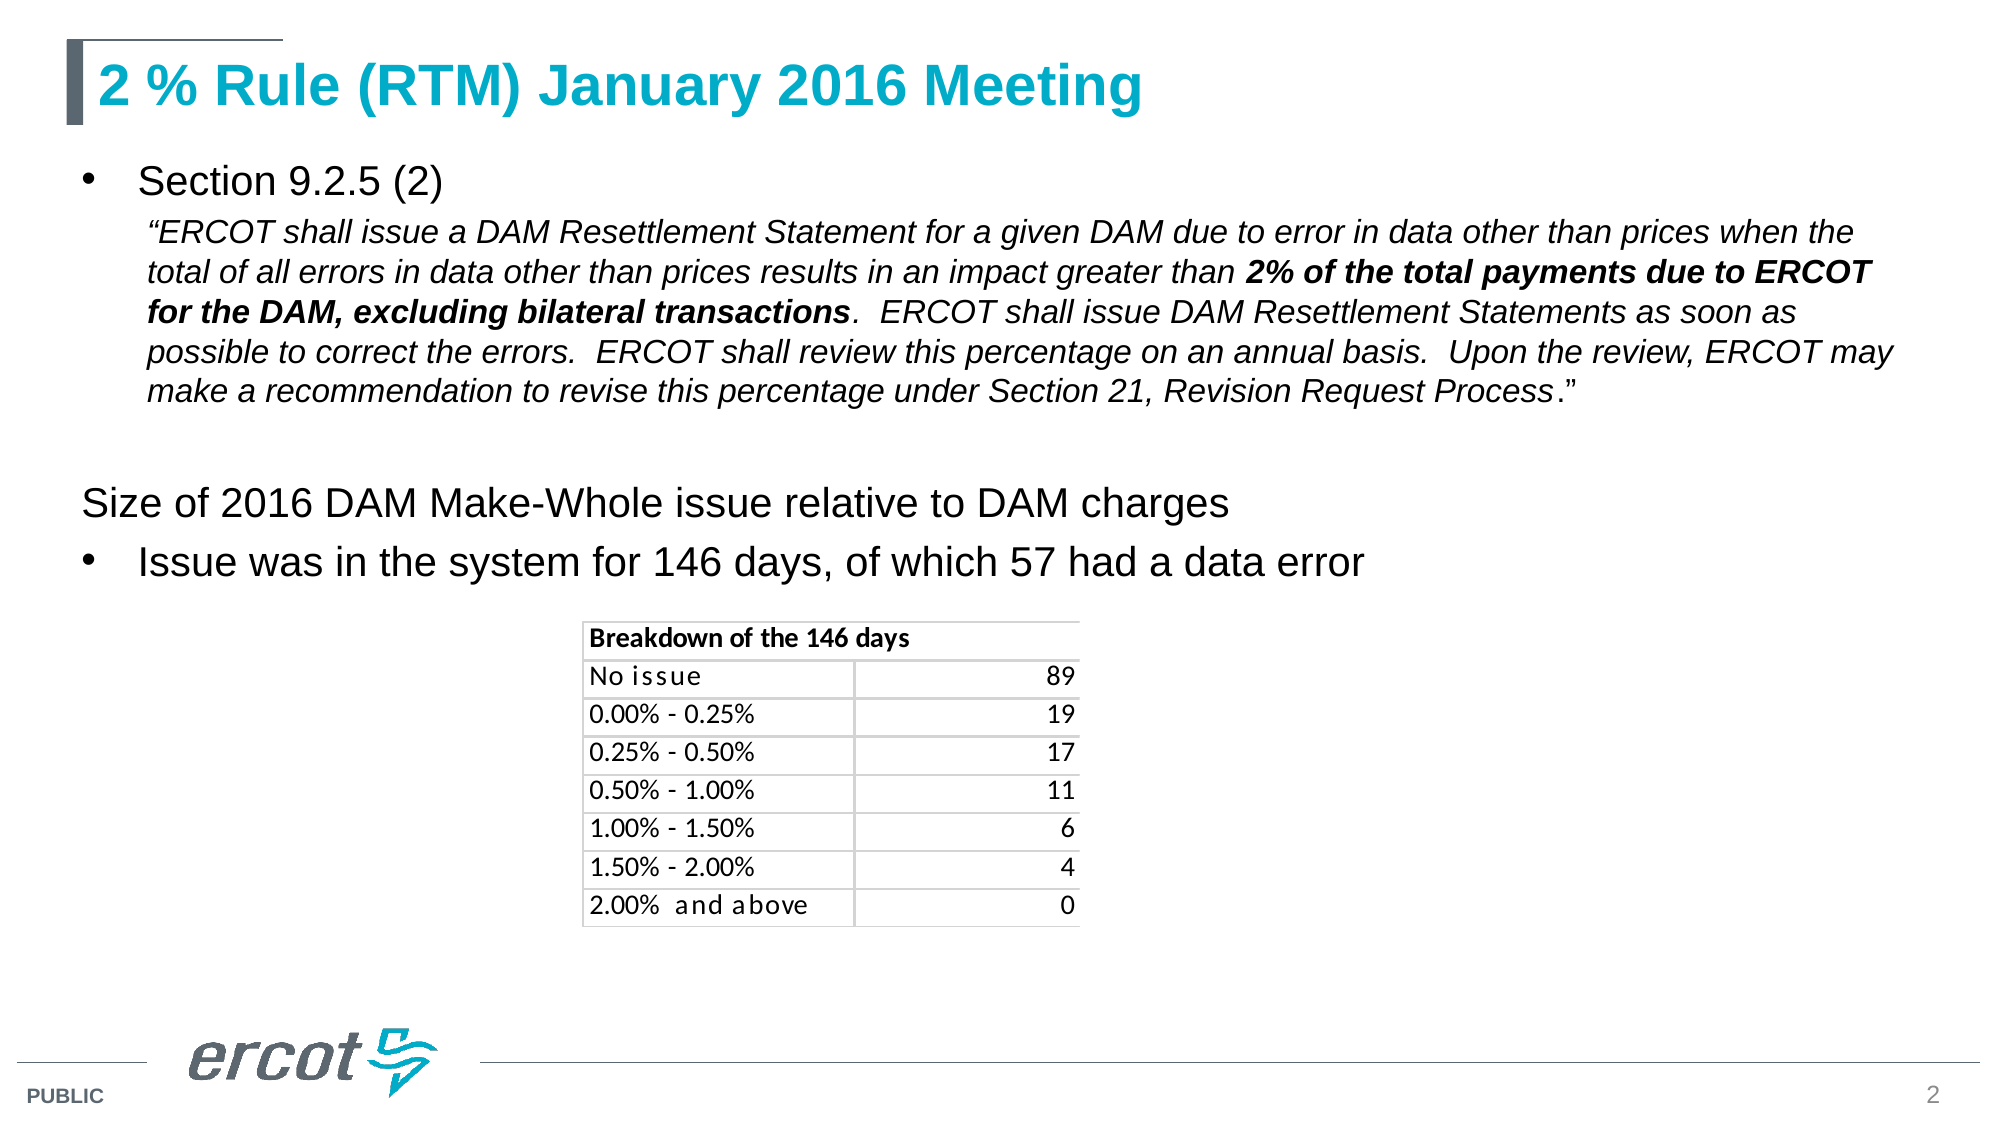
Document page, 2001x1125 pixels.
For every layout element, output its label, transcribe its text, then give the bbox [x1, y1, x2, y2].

picture [183, 1024, 442, 1100]
slide_number 2 [1883, 1076, 1984, 1112]
list Section 9.2.5 (2) “ERCOT shall issue a DAM Resettlement Statement for a given DAM due to error in data other than prices when the total of all errors in data other than prices results in an impact greater than 2% of the total payments due to ERCOT for the DAM, excluding bilateral transactions. ERCOT shall issue DAM Resettlement Statements as soon as possible to correct the errors. ERCOT shall review this percentage on an annual basis. Upon the review, ERCOT may make a recommendation to revise this percentage under Section 21, Revision Request Process.” Size of 2016 DAM Make-Whole issue relative to DAM charges Issue was in the system for 146 days, of which 57 had a data error [66, 145, 1934, 972]
title 2 % Rule (RTM) January 2016 Meeting [83, 39, 1934, 145]
picture [581, 620, 1083, 929]
